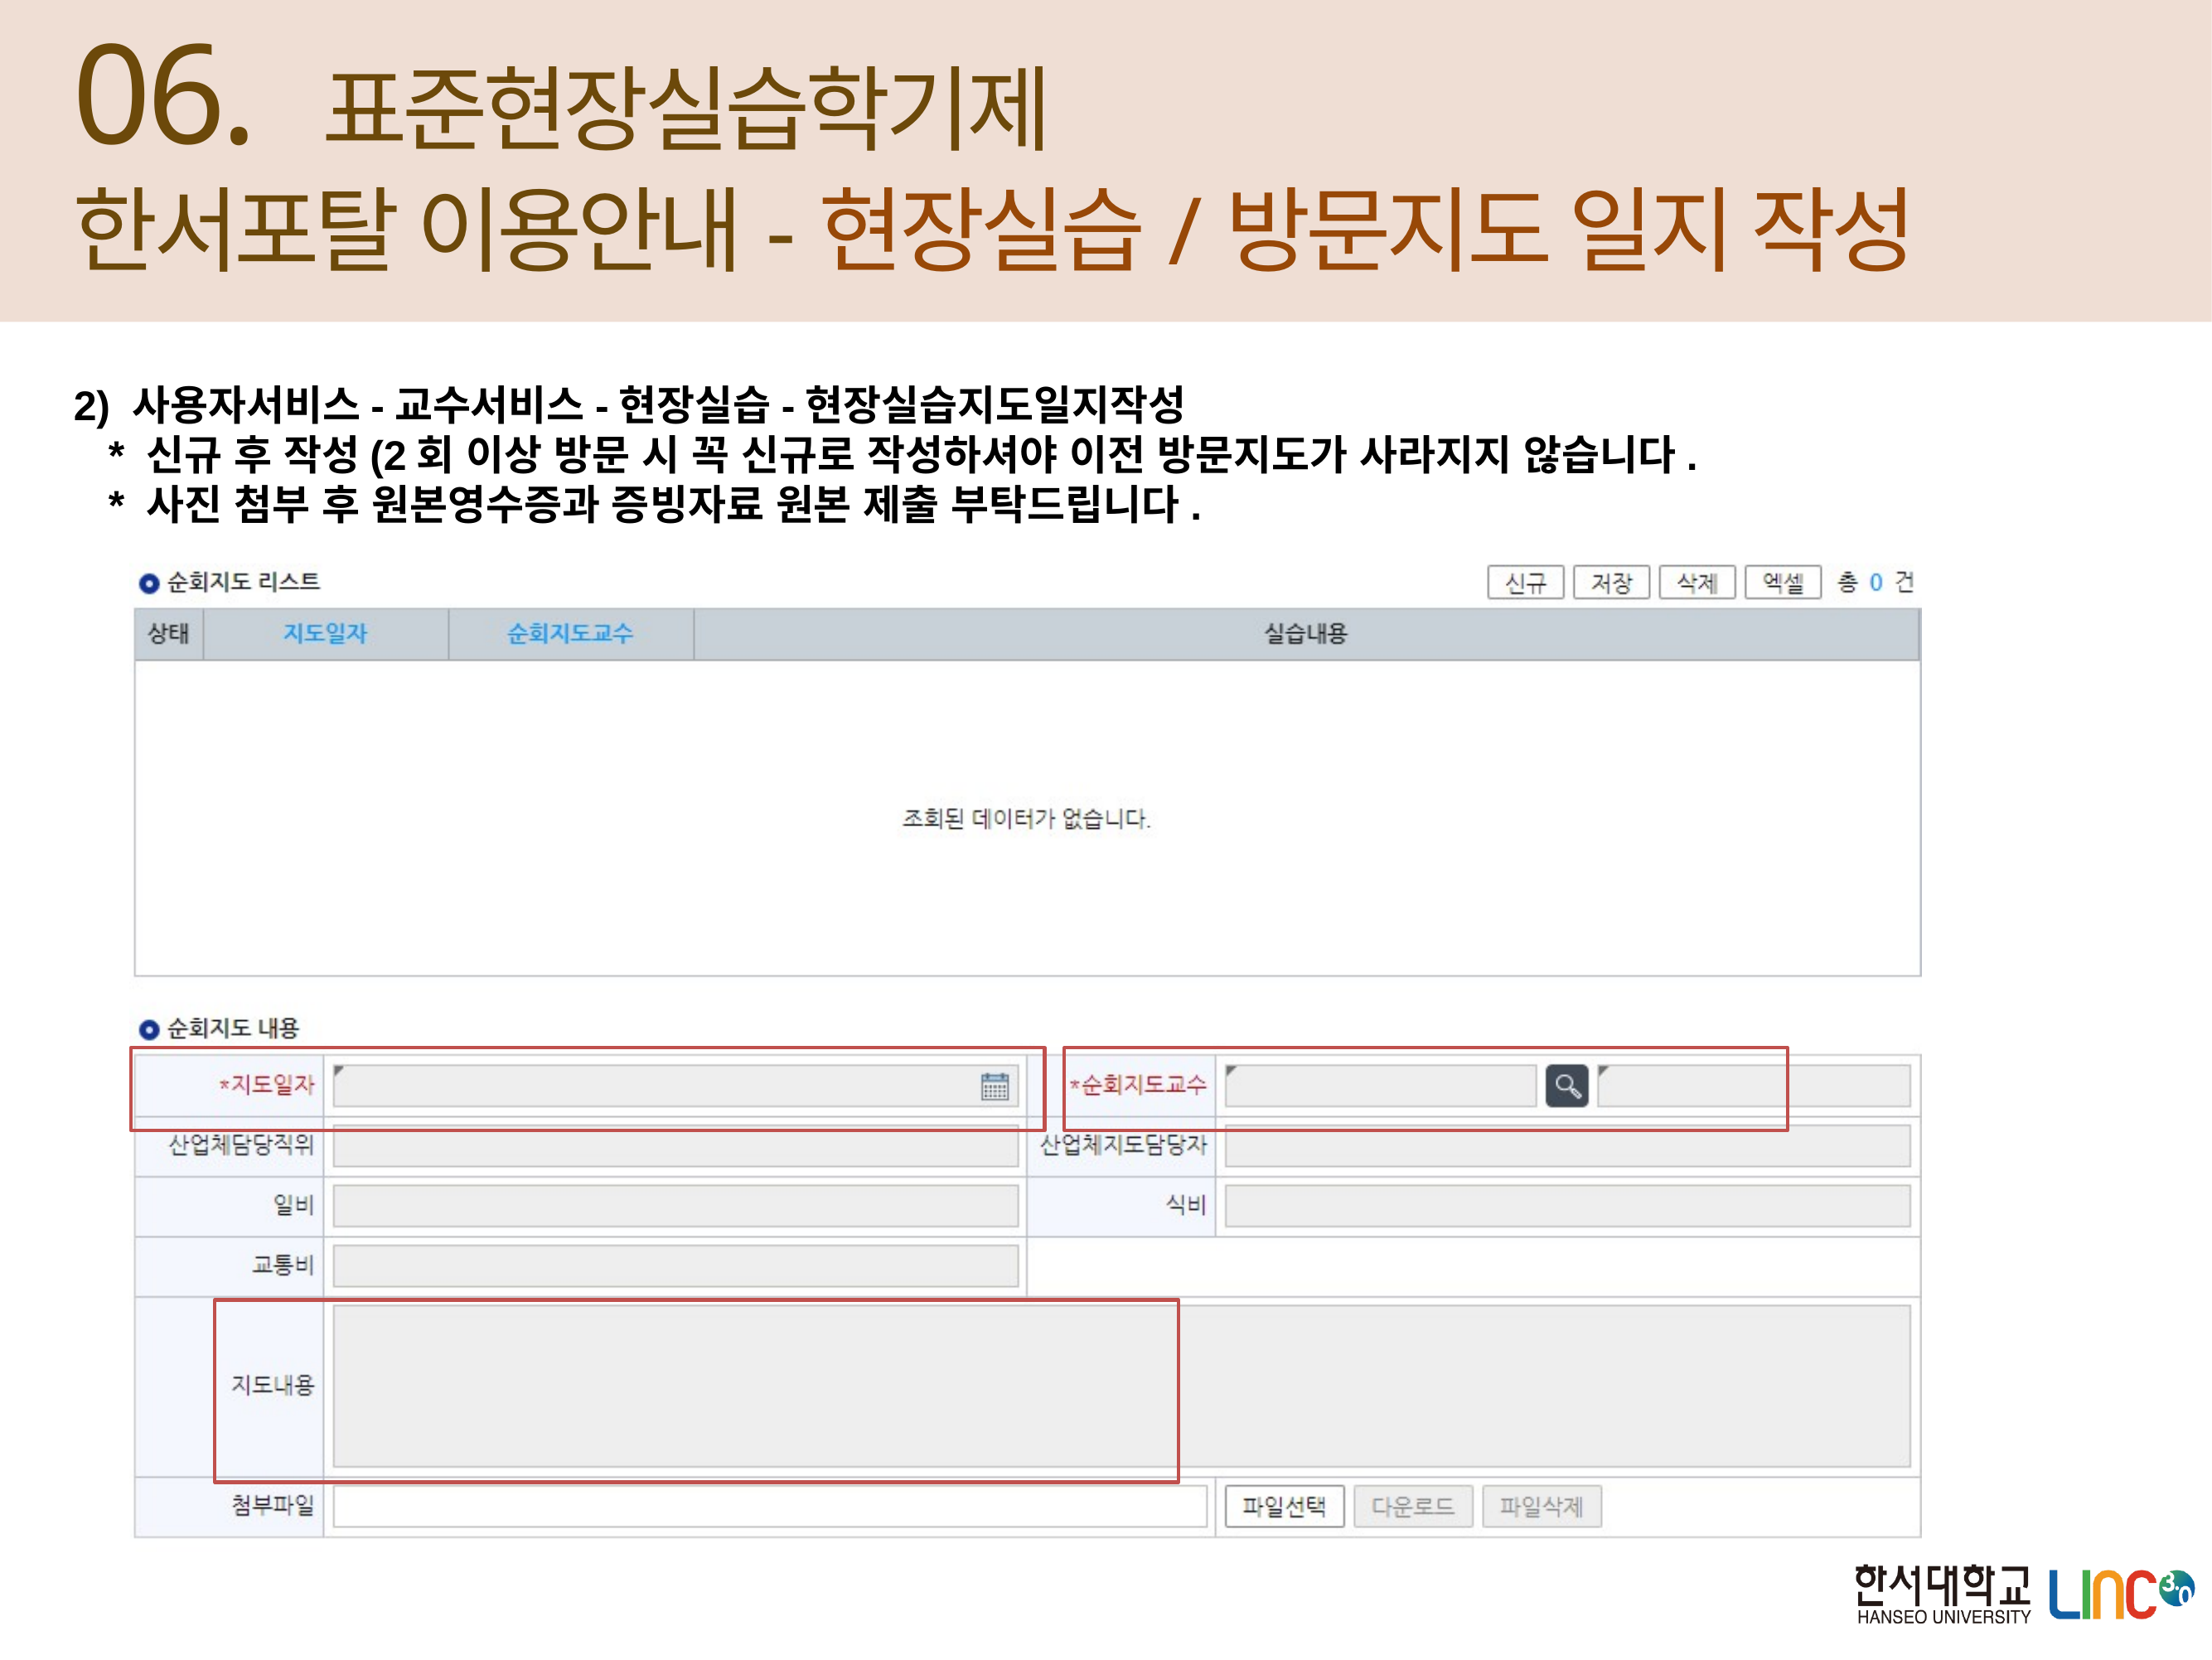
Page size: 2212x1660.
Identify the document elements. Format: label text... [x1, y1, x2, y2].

picture [129, 536, 2205, 1638]
text_box [0, 0, 2212, 324]
text_box 06. 표준현장실습학기제 한서포탈 이용안내-현장실습/방문지도 일지 작성 [61, 0, 2111, 290]
text_box 2) 사용자서비스-교수서비스-현장실습-현장실습지도일지작성 * 신규 후 작성(2회 이상 방문 시 꼭 신규로 작성하셔야 이전 방문지도가 사라지지 않습니다. * 사진 첨부 후 원본영수증과 증빙자료 원본 제출 부탁드립니다. [61, 323, 1925, 535]
